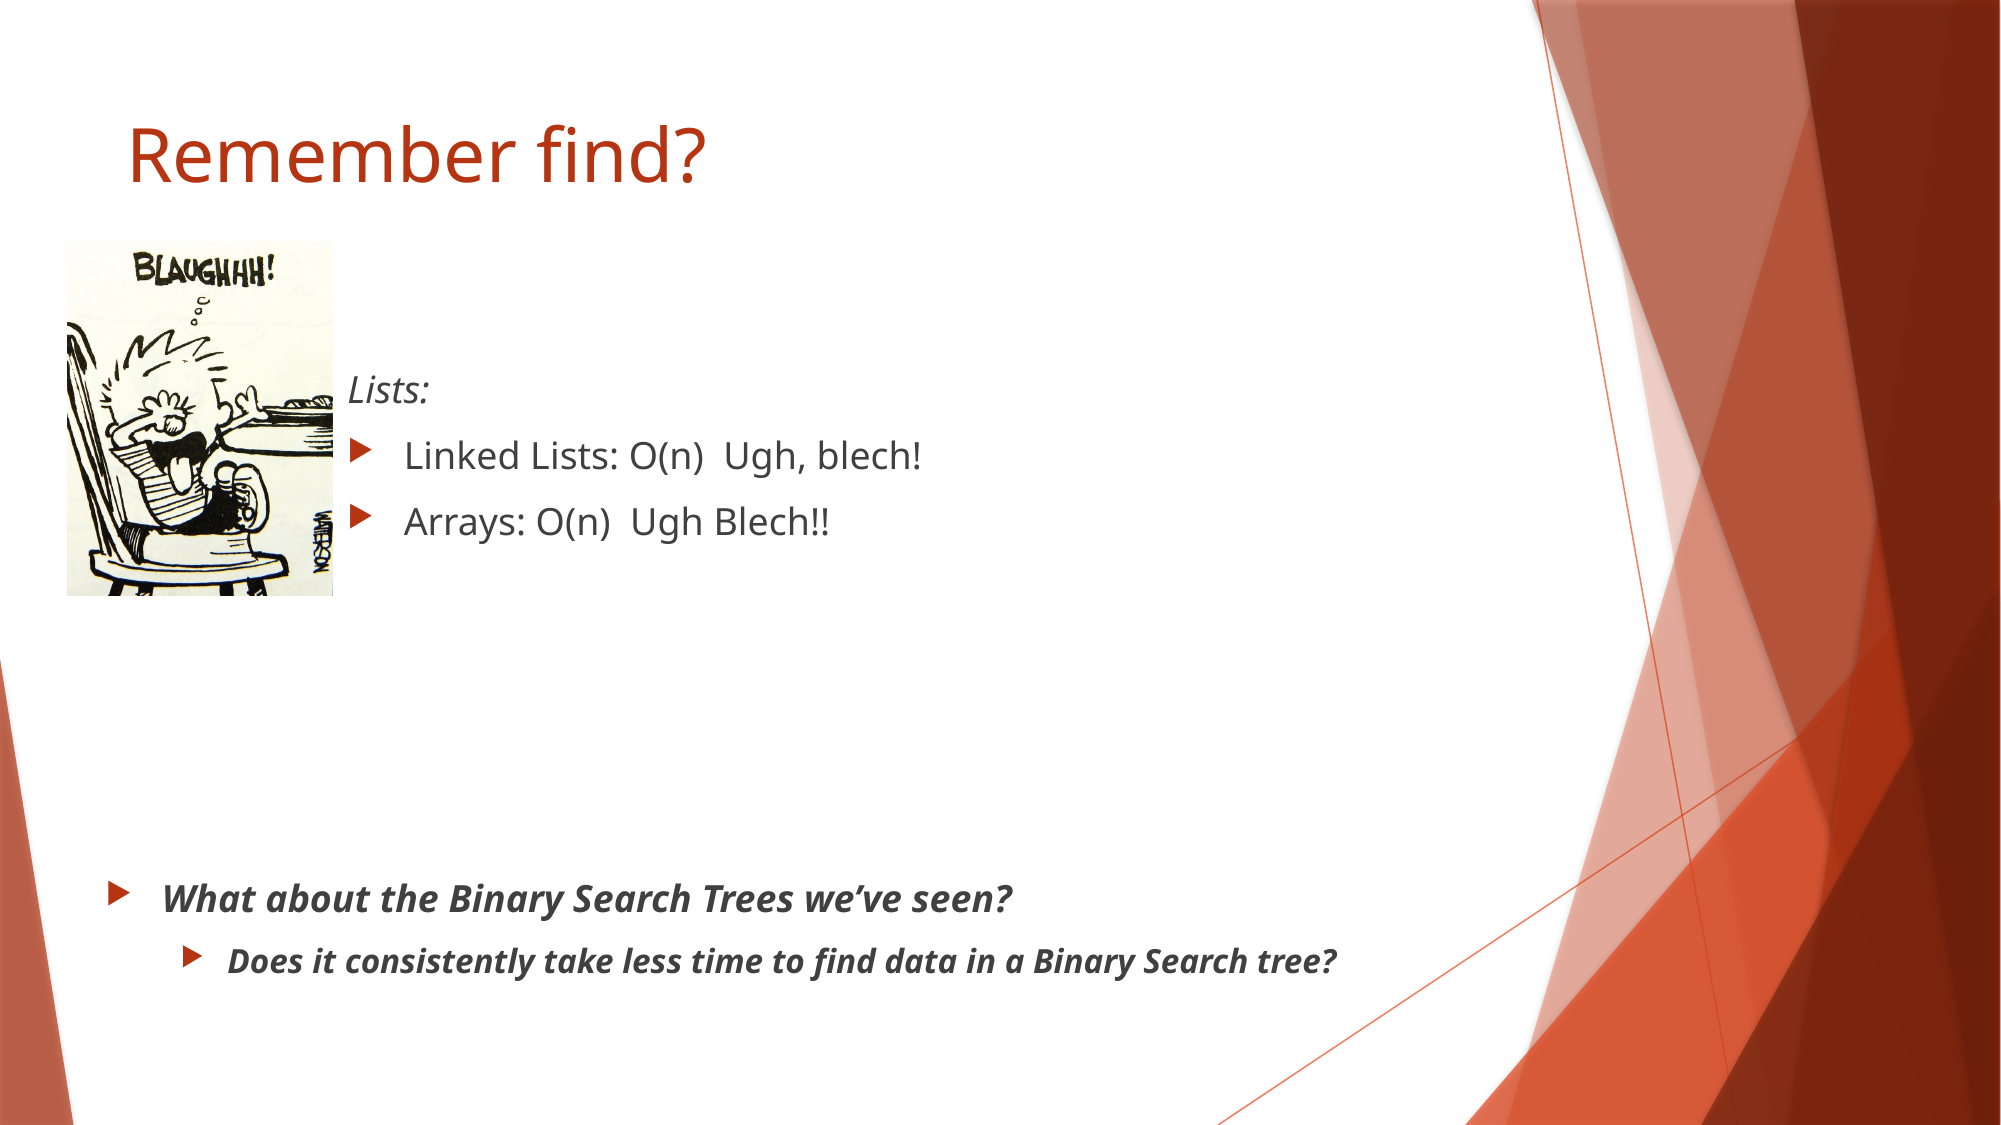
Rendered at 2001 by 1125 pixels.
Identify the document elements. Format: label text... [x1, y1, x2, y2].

picture [66, 240, 333, 597]
list Lists: Linked Lists: O(n) Ugh, blech! Arrays: O(n) Ugh Blech!! [338, 358, 1464, 592]
title Remember find? [111, 99, 1522, 317]
text_box What about the Binary Search Trees we’ve seen? Does it consistently take less time to find data in a Binary Search tree? [90, 867, 1694, 1014]
